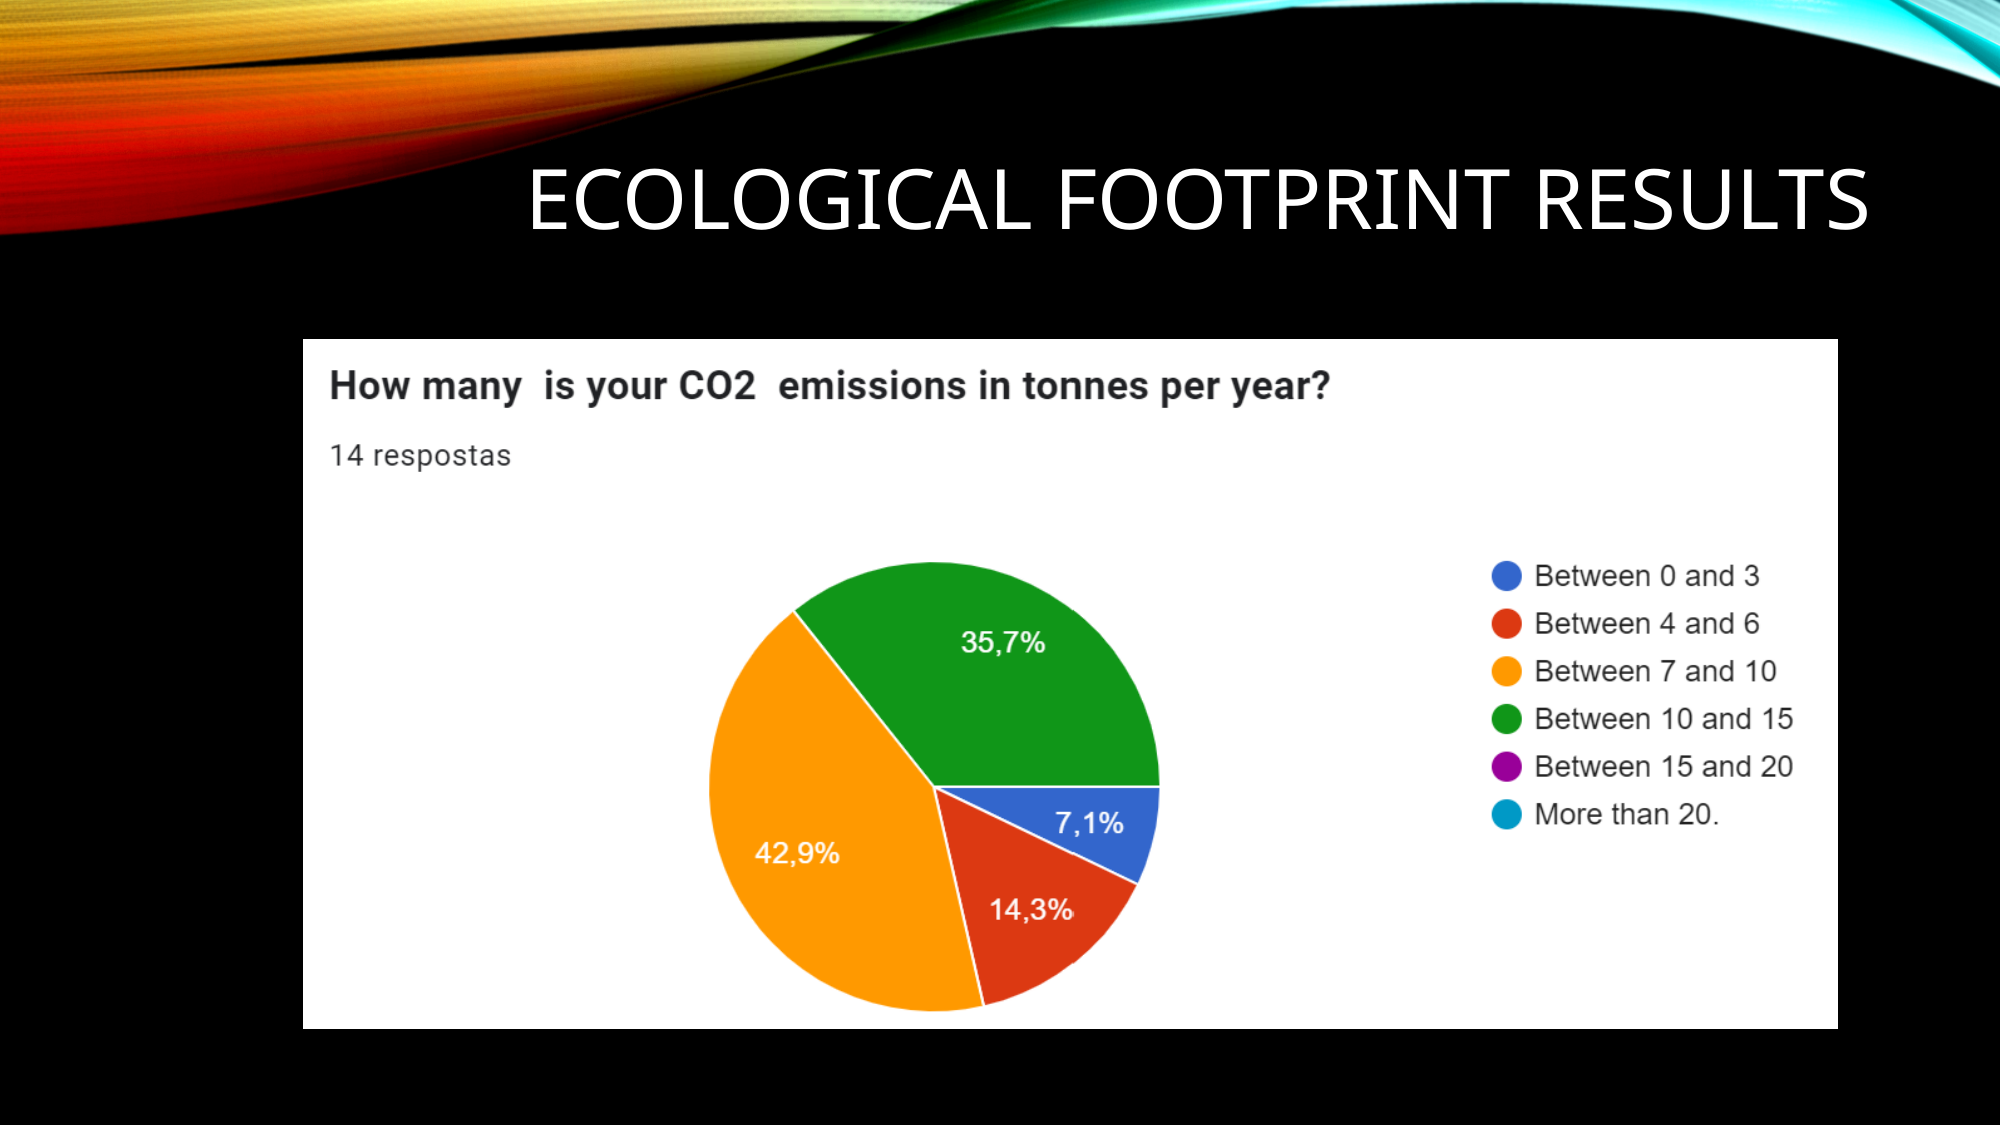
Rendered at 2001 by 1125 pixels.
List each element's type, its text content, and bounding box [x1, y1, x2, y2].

title Ecological footprint results [474, 96, 1887, 309]
picture [0, 0, 2000, 237]
picture [303, 339, 1838, 1030]
